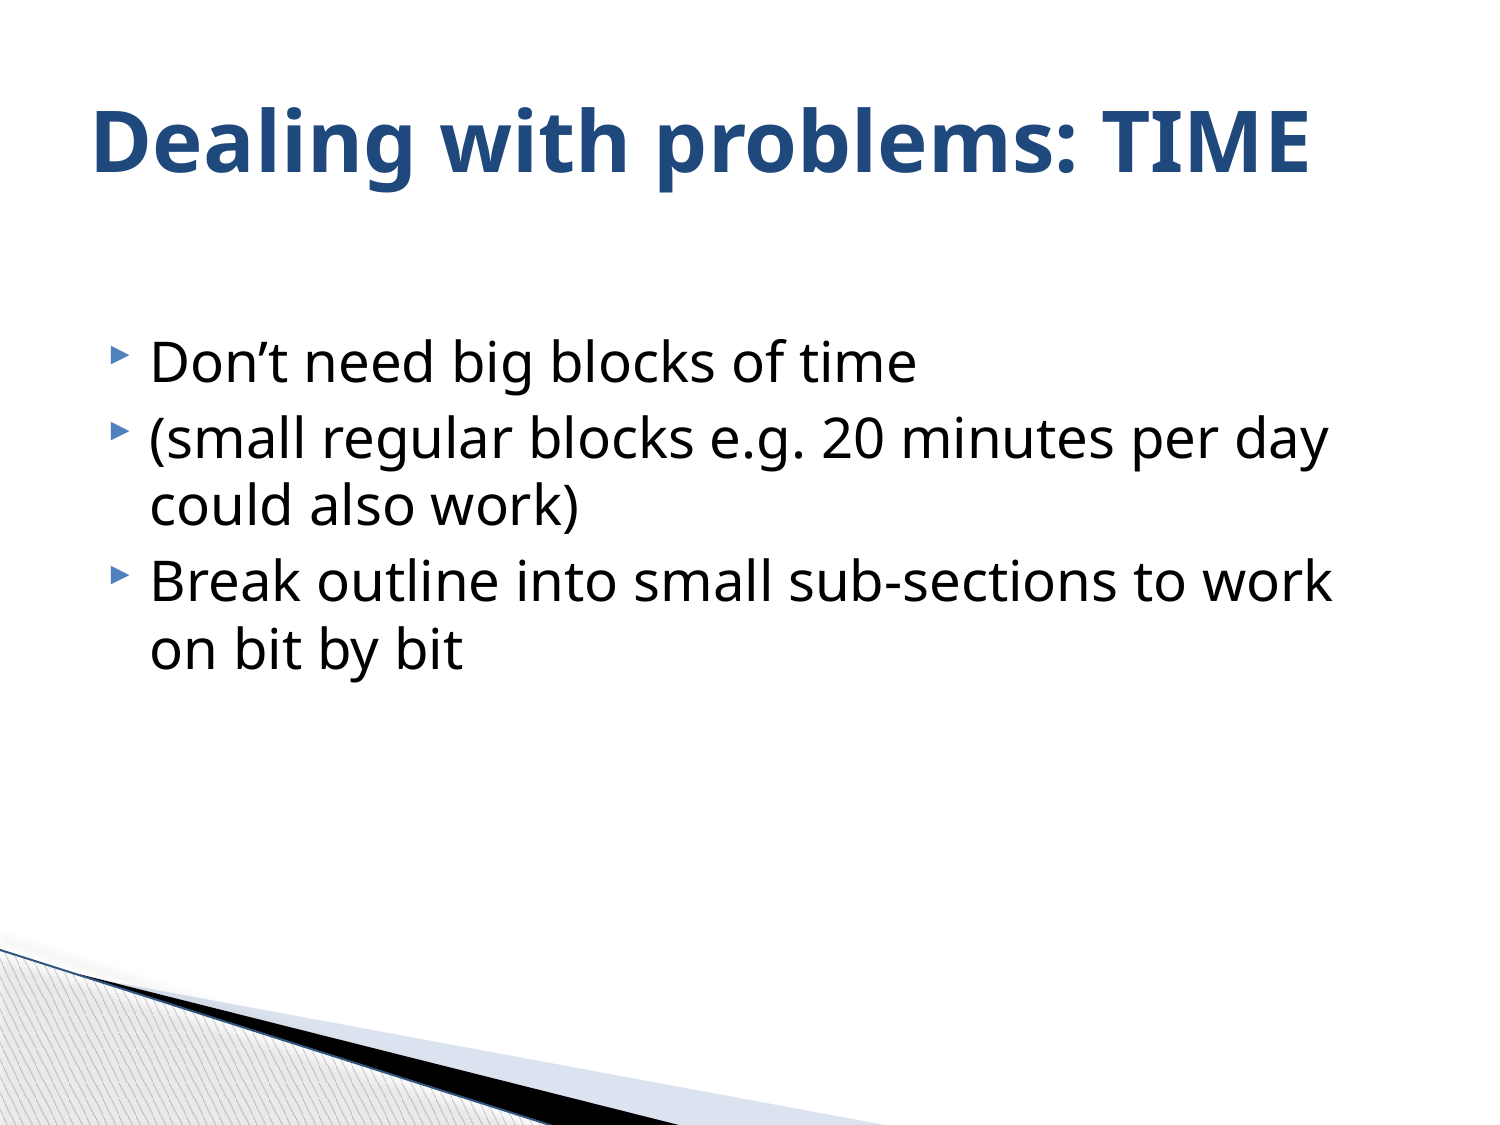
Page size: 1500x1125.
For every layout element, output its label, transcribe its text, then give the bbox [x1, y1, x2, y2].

list Don’t need big blocks of time (small regular blocks e.g. 20 minutes per day could also work) Break outline into small sub-sections to work on bit by bit [75, 243, 1425, 986]
title Dealing with problems: TIME [75, 45, 1425, 233]
